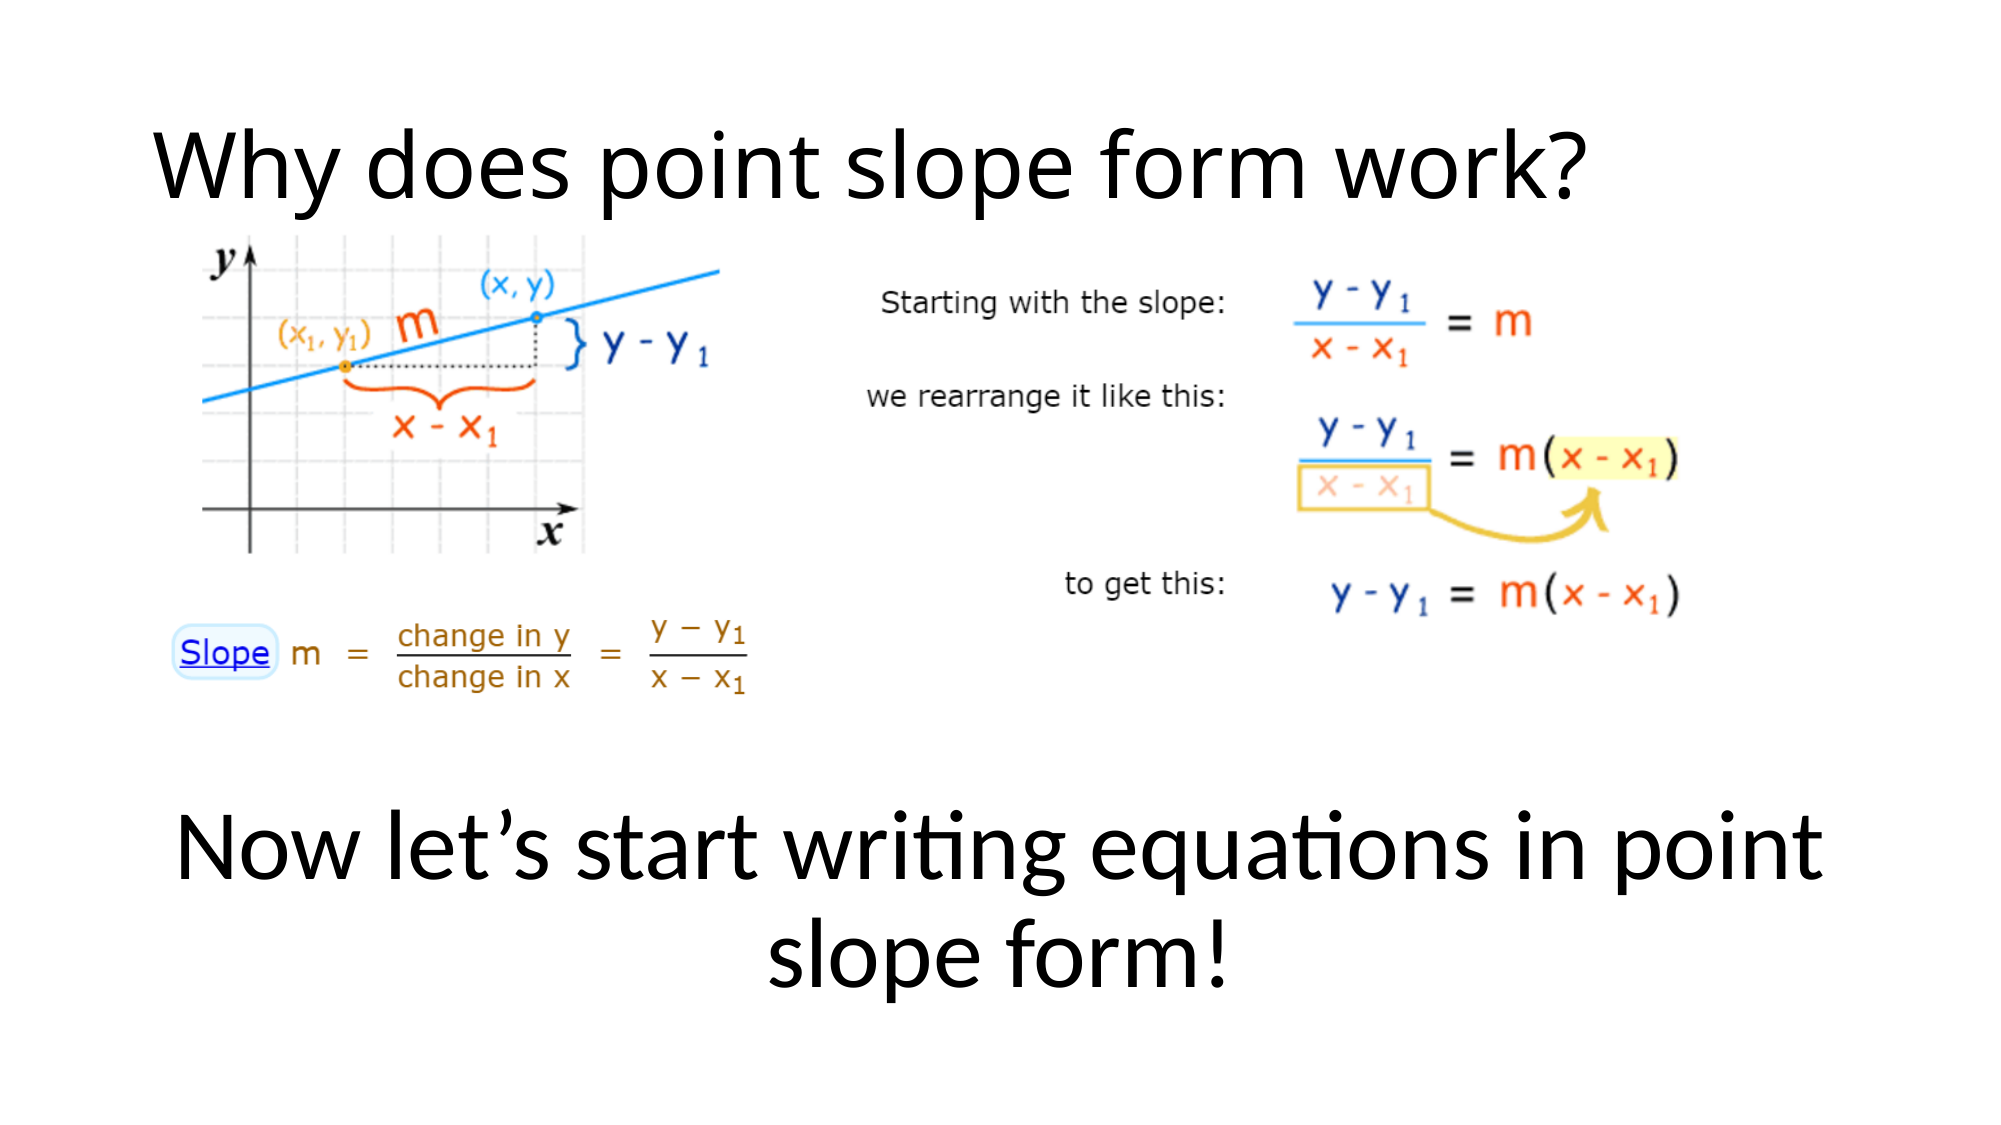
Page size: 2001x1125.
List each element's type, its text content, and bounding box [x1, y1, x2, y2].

picture [150, 220, 801, 725]
picture [850, 256, 1713, 658]
list Now let’s start writing equations in point slope form! [137, 786, 1863, 1063]
title Why does point slope form work? [137, 59, 1863, 278]
